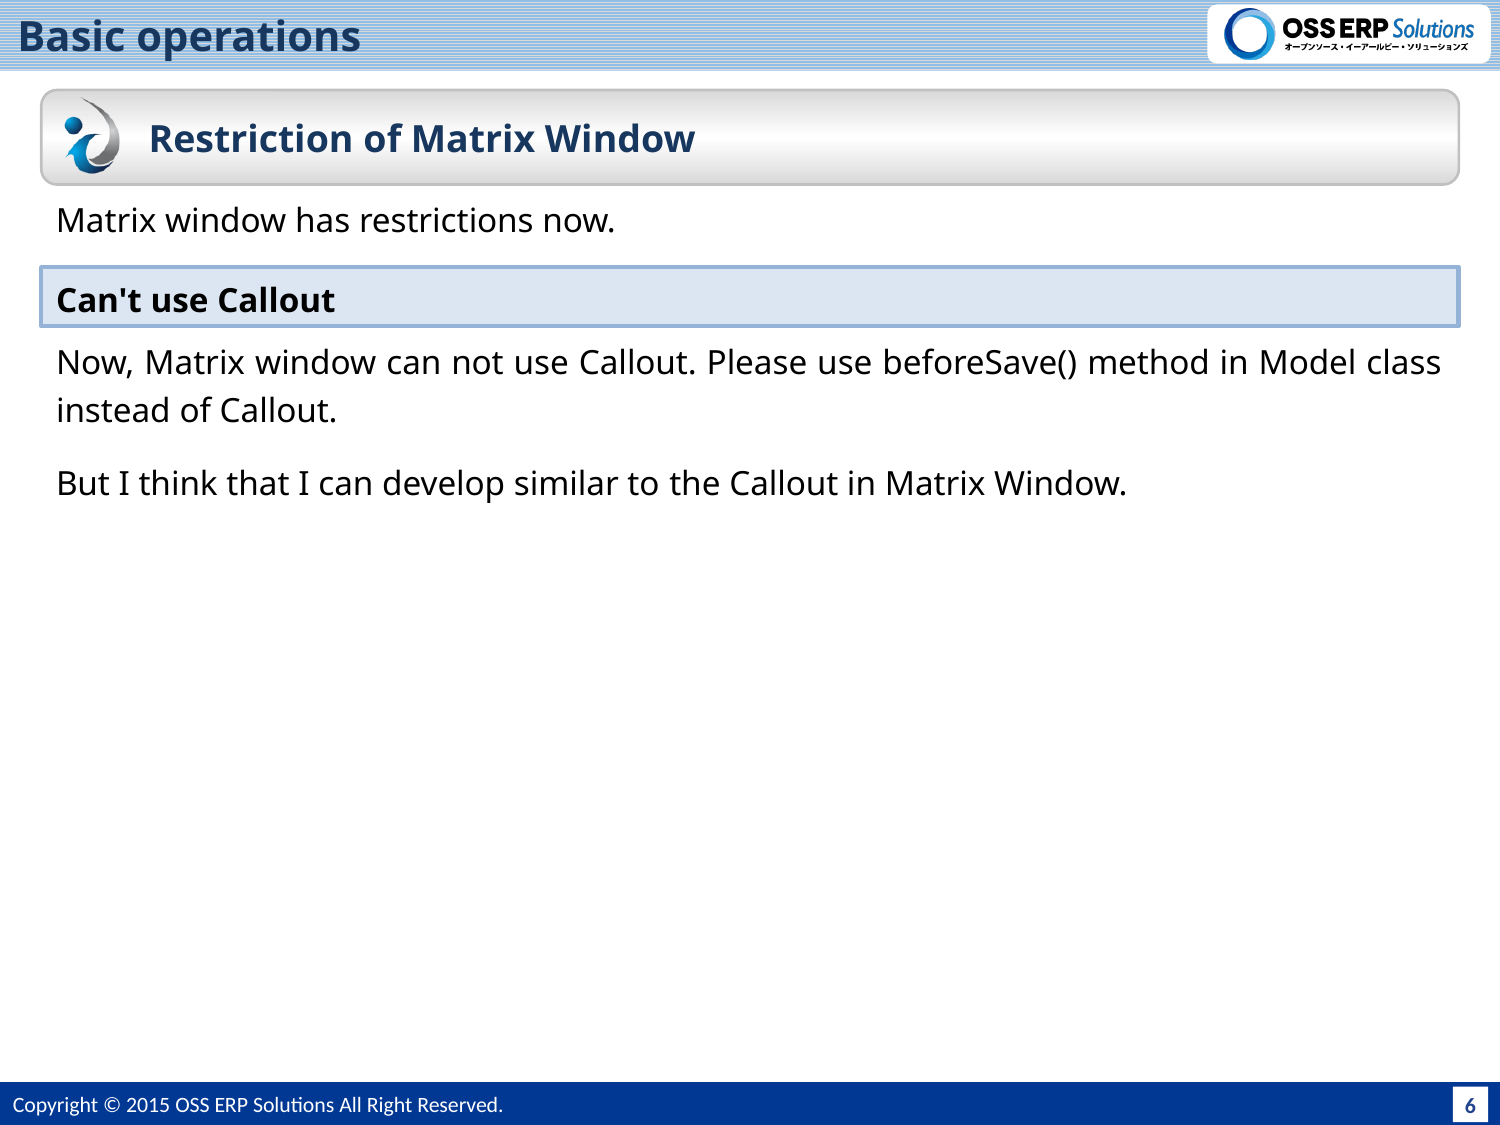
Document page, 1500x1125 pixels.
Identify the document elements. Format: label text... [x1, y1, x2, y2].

picture [1353, 8, 1474, 60]
picture [52, 97, 125, 177]
title Basic operations [2, 0, 1353, 70]
text_box Restriction of Matrix Window [41, 89, 1459, 182]
text_box Can't use Callout [39, 265, 1461, 324]
text_box Now, Matrix window can not use Callout. Please use beforeSave() method in Model class instead of Callout. But I think that I can develop similar to the Callout in Matrix Window. [39, 324, 1461, 683]
text_box Matrix window has restrictions now. [39, 182, 1461, 265]
